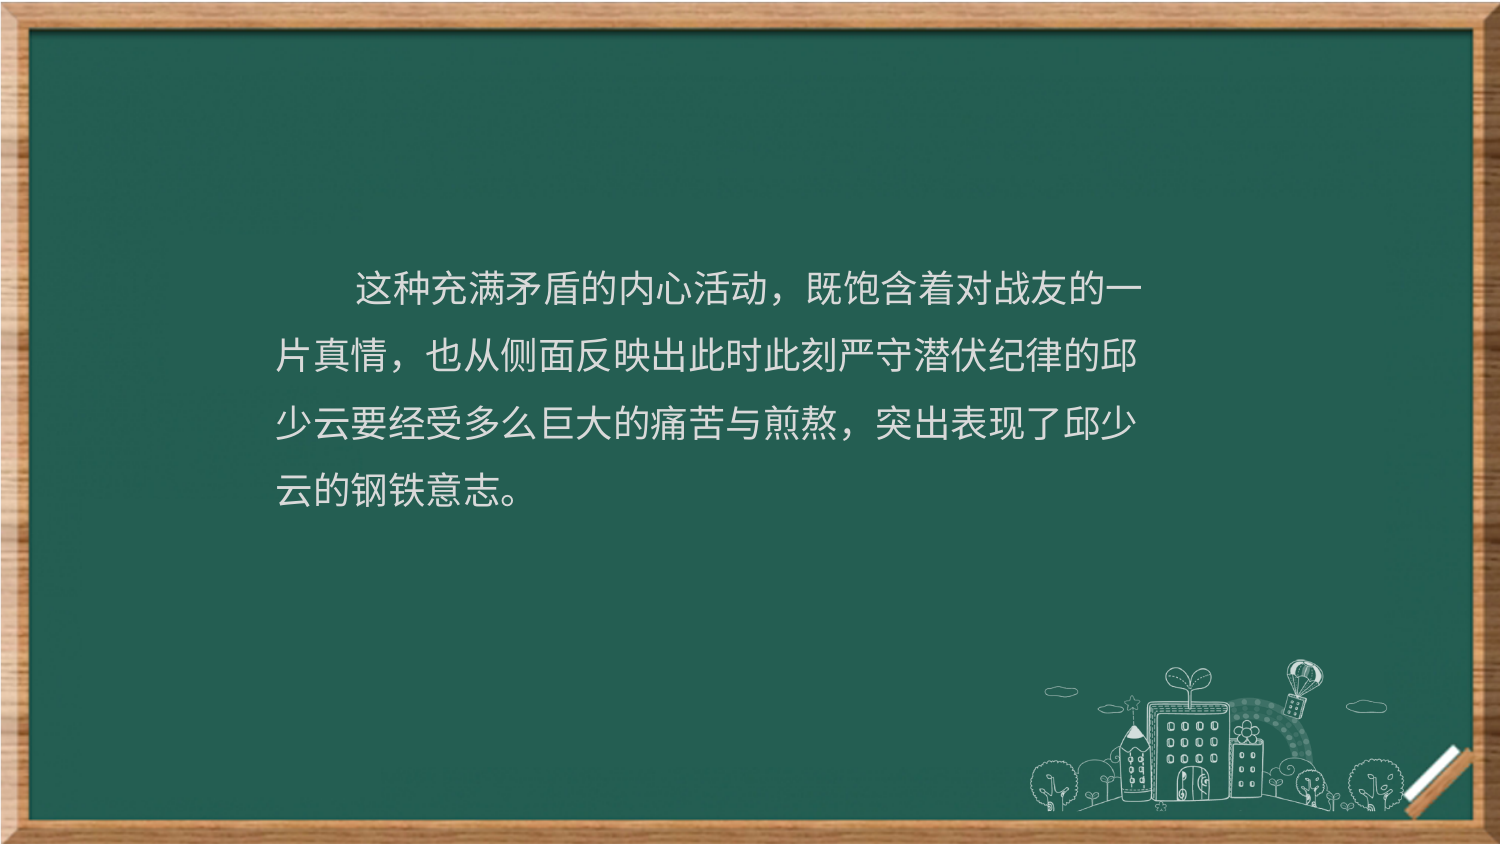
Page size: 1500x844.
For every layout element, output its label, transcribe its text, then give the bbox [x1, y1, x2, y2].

text_box 这种充满矛盾的内心活动，既饱含着对战友的一片真情，也从侧面反映出此时此刻严守潜伏纪律的邱少云要经受多么巨大的痛苦与煎熬，突出表现了邱少云的钢铁意志。 [260, 234, 1172, 520]
picture [0, 0, 1500, 844]
